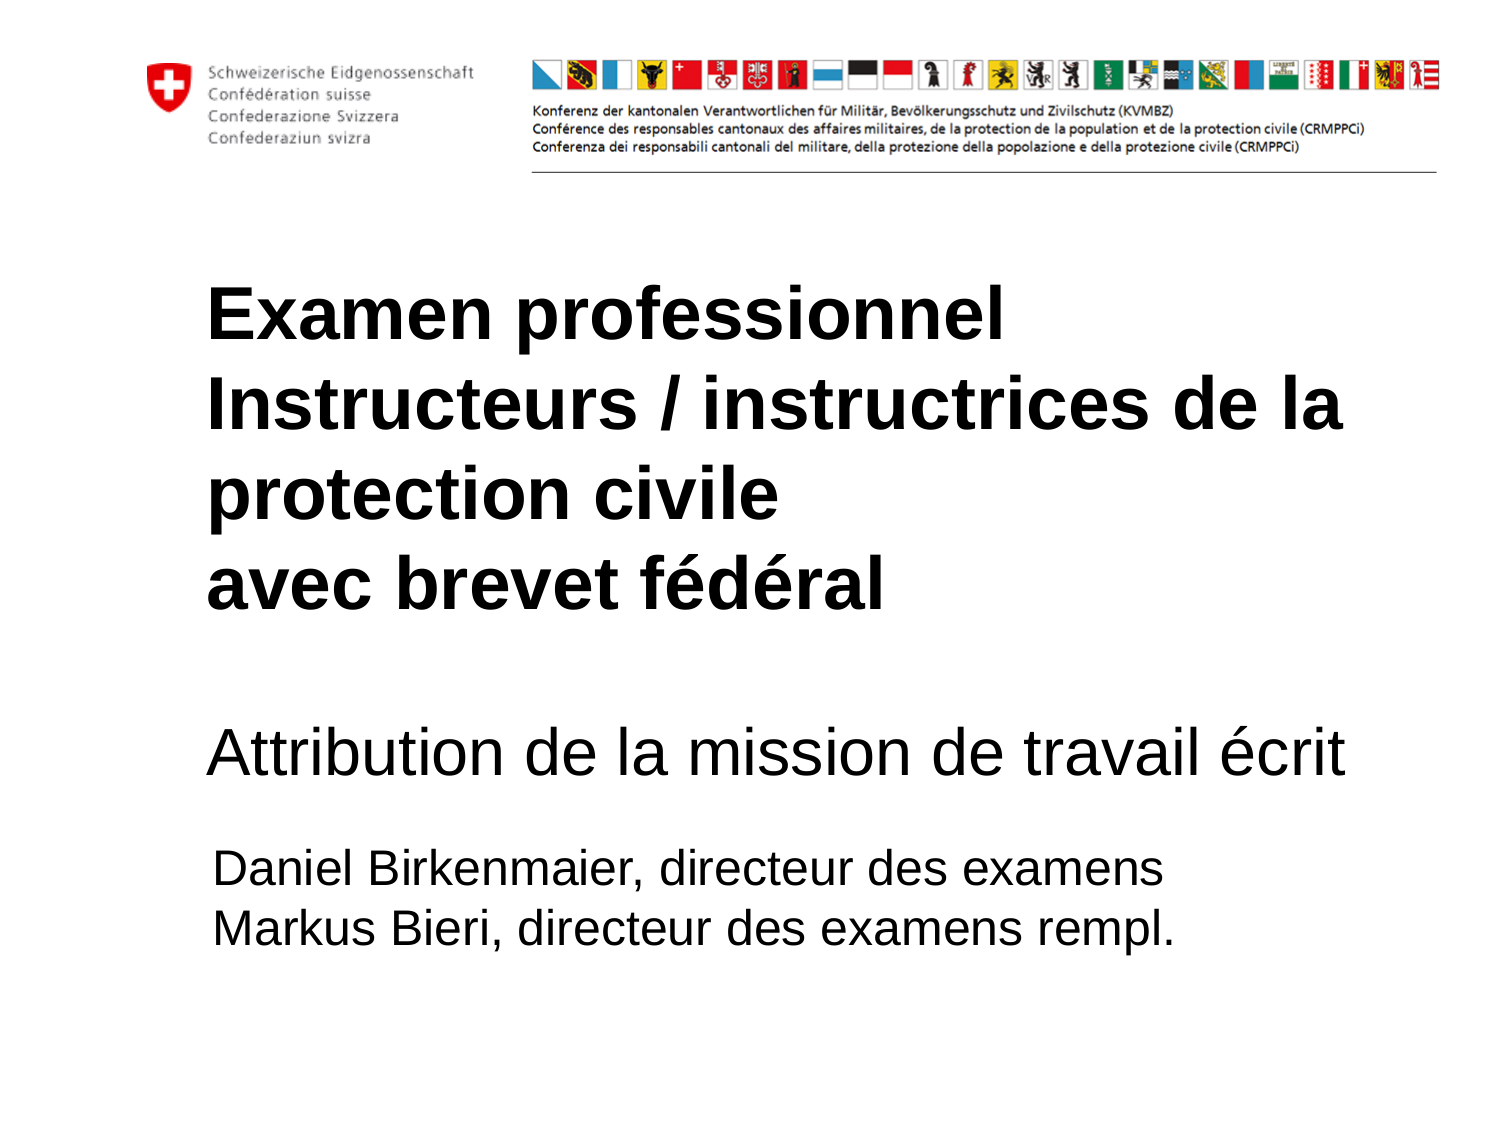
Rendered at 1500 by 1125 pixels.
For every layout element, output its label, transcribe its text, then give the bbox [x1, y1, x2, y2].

picture [530, 57, 1440, 176]
text_box Daniel Birkenmaier, directeur des examens Markus Bieri, directeur des examens rempl. [211, 835, 1178, 956]
picture [147, 63, 475, 147]
text_box Examen professionnel Instructeurs / instructrices de la protection civile avec brevet fédéral [206, 264, 1458, 580]
text_box Attribution de la mission de travail écrit [206, 708, 1458, 814]
